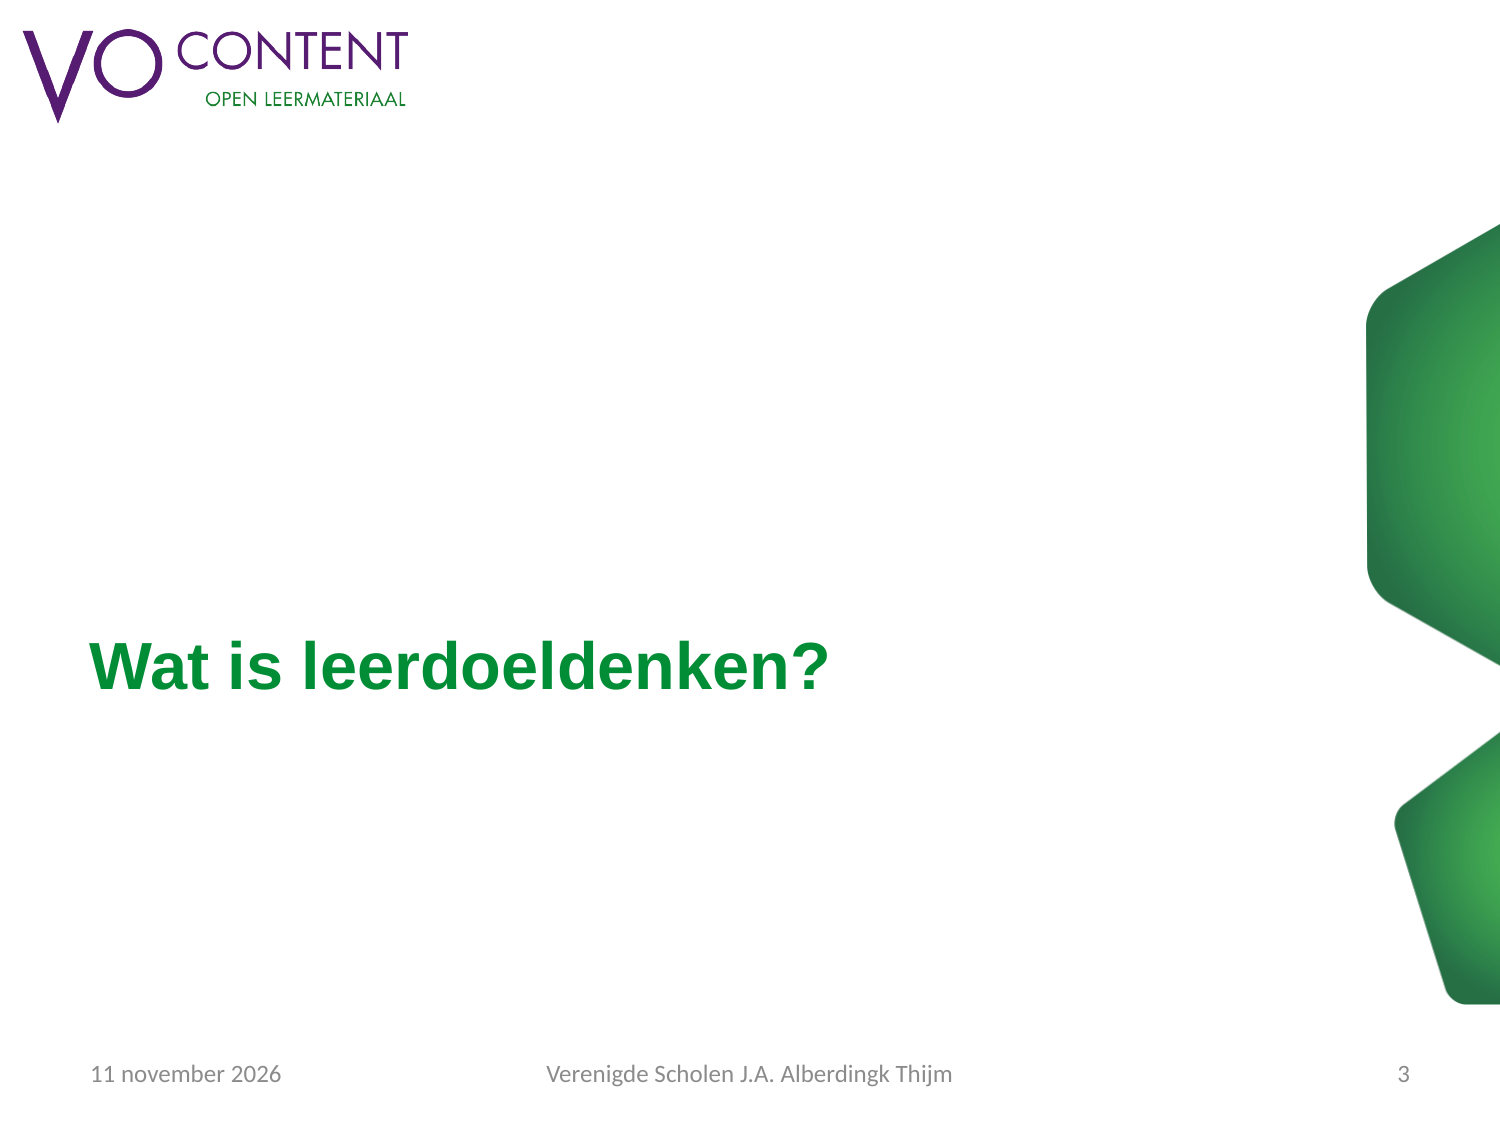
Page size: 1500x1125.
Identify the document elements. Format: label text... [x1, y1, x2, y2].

list Wat is leerdoeldenken? [75, 615, 1239, 947]
slide_number 3 [1074, 1042, 1425, 1103]
picture [22, 29, 408, 124]
picture [1366, 222, 1500, 1005]
footer Verenigde Scholen J.A. Alberdingk Thijm [512, 1042, 988, 1103]
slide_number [75, 1042, 425, 1103]
